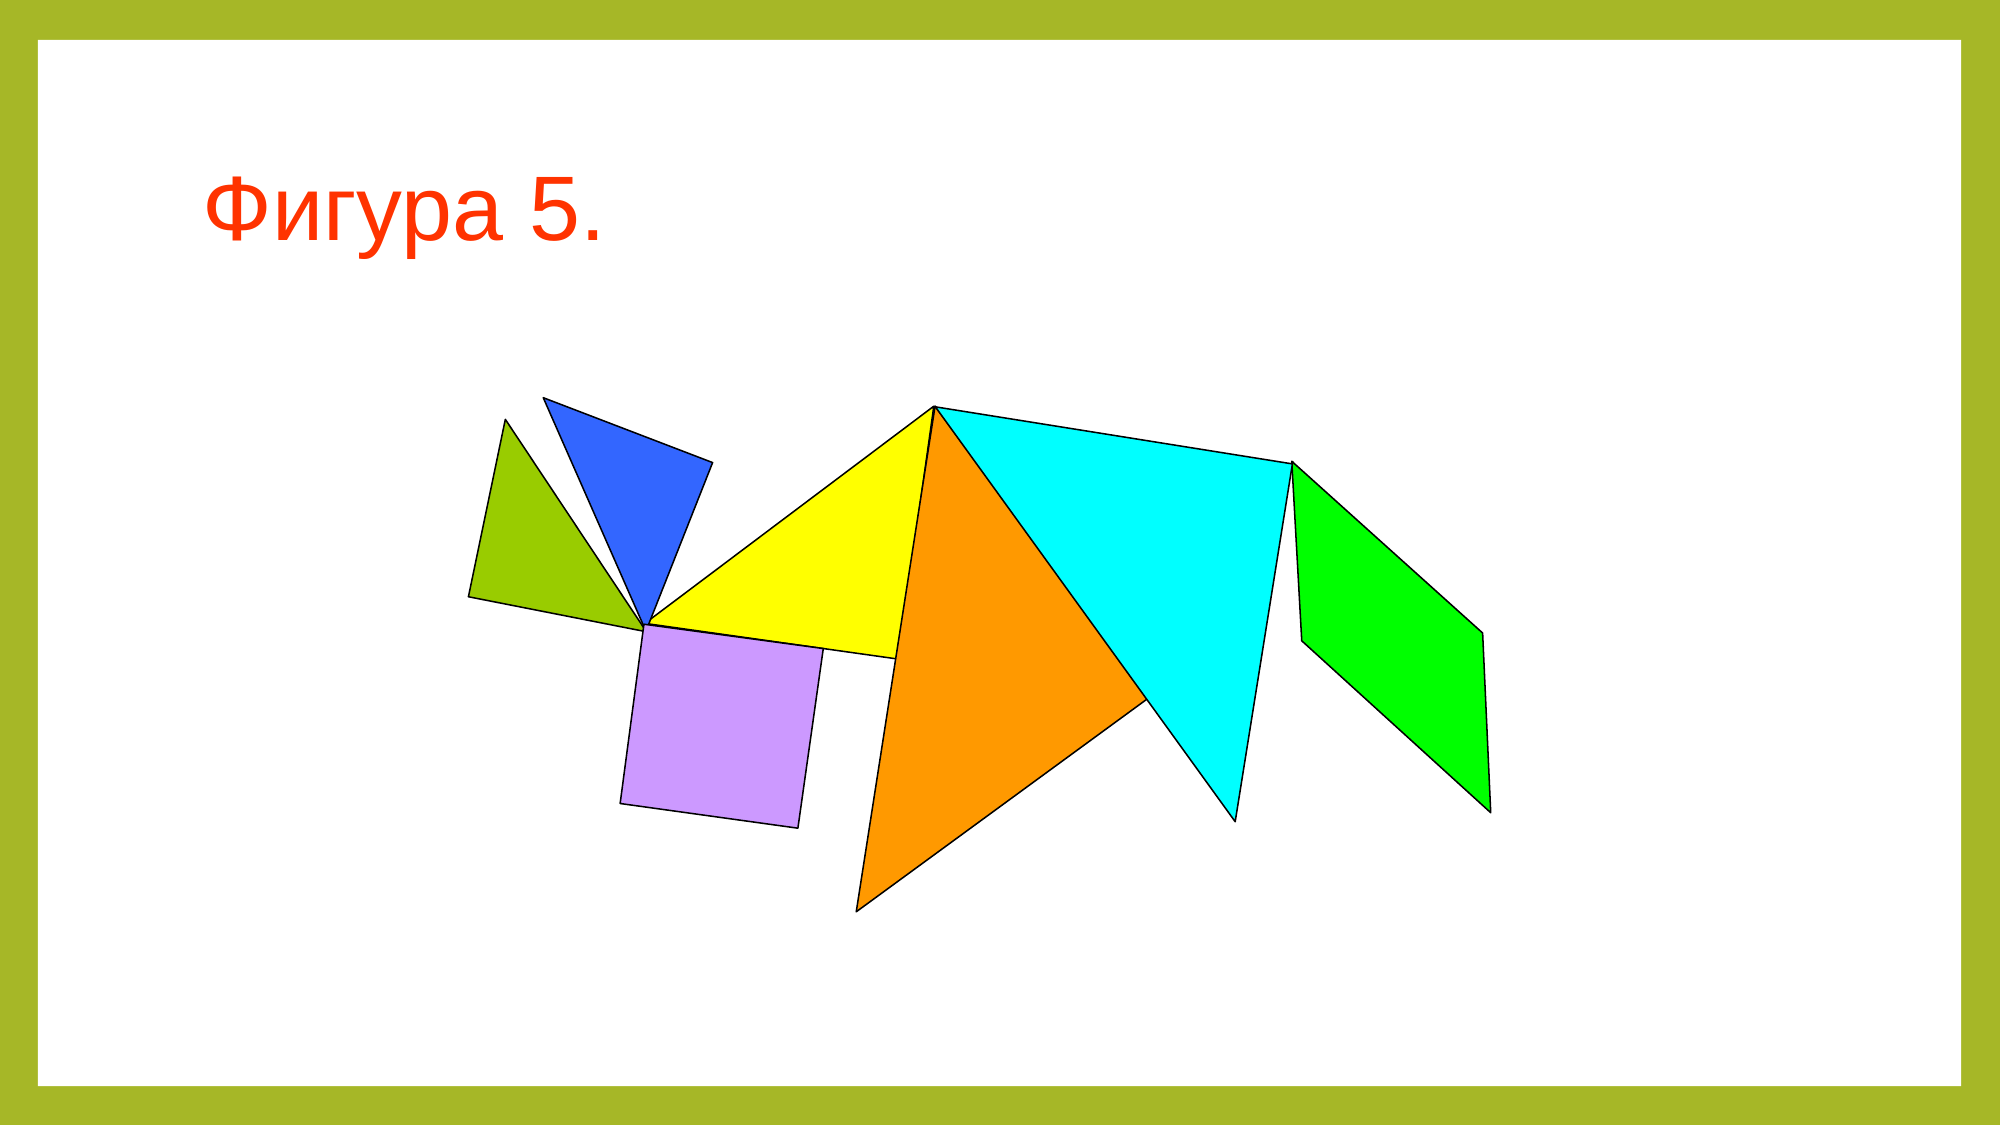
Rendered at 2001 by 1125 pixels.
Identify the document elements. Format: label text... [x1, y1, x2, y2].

title Фигура 5. [187, 99, 1808, 323]
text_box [397, 337, 1554, 942]
